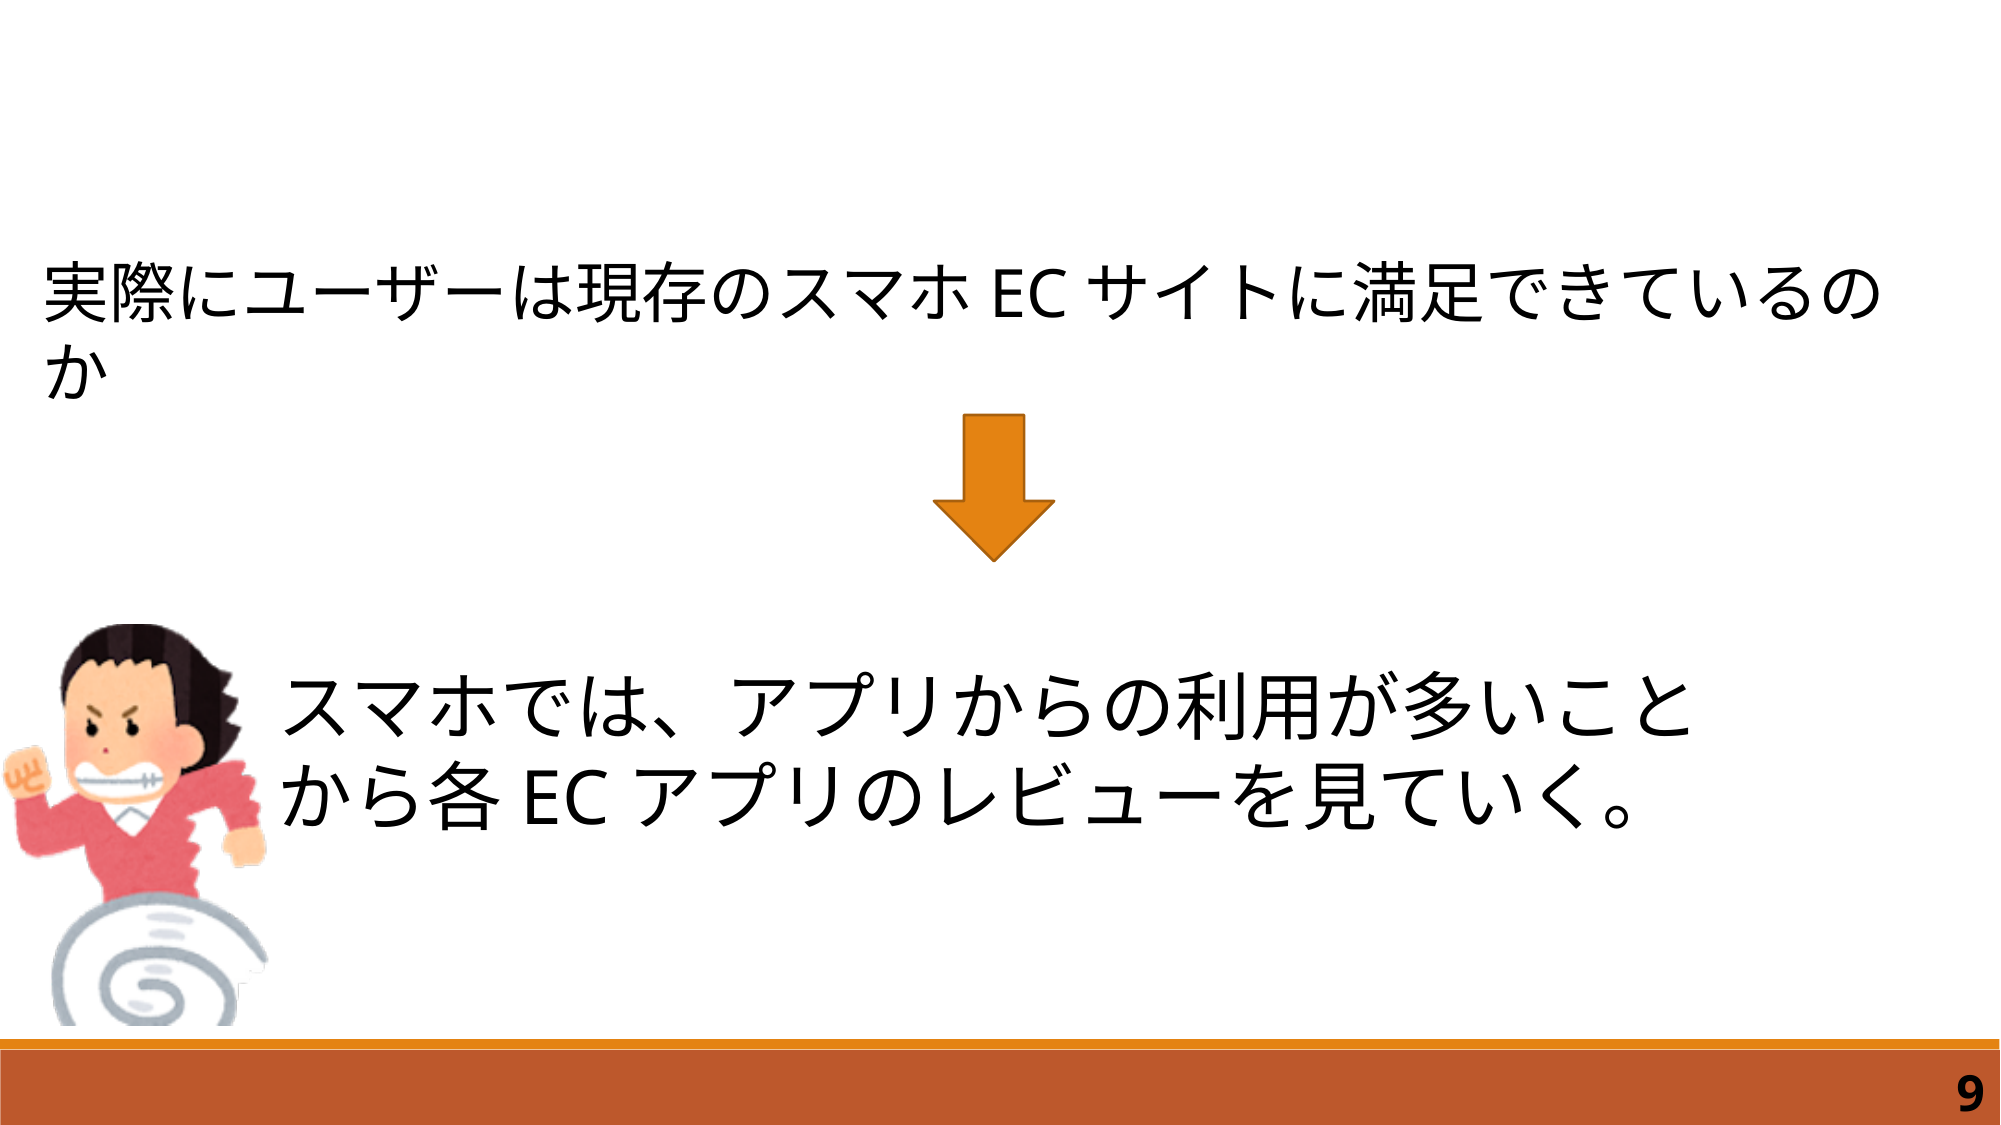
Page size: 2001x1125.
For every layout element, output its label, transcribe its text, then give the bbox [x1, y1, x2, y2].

text_box スマホでは、アプリからの利用が多いことから各ECアプリのレビューを見ていく。 [316, 652, 1732, 848]
text_box 実際にユーザーは現存のスマホECサイトに満足できているのか [27, 243, 1961, 419]
picture [0, 624, 309, 1027]
slide_number 9 [1784, 1065, 2000, 1125]
text_box [932, 413, 1056, 563]
